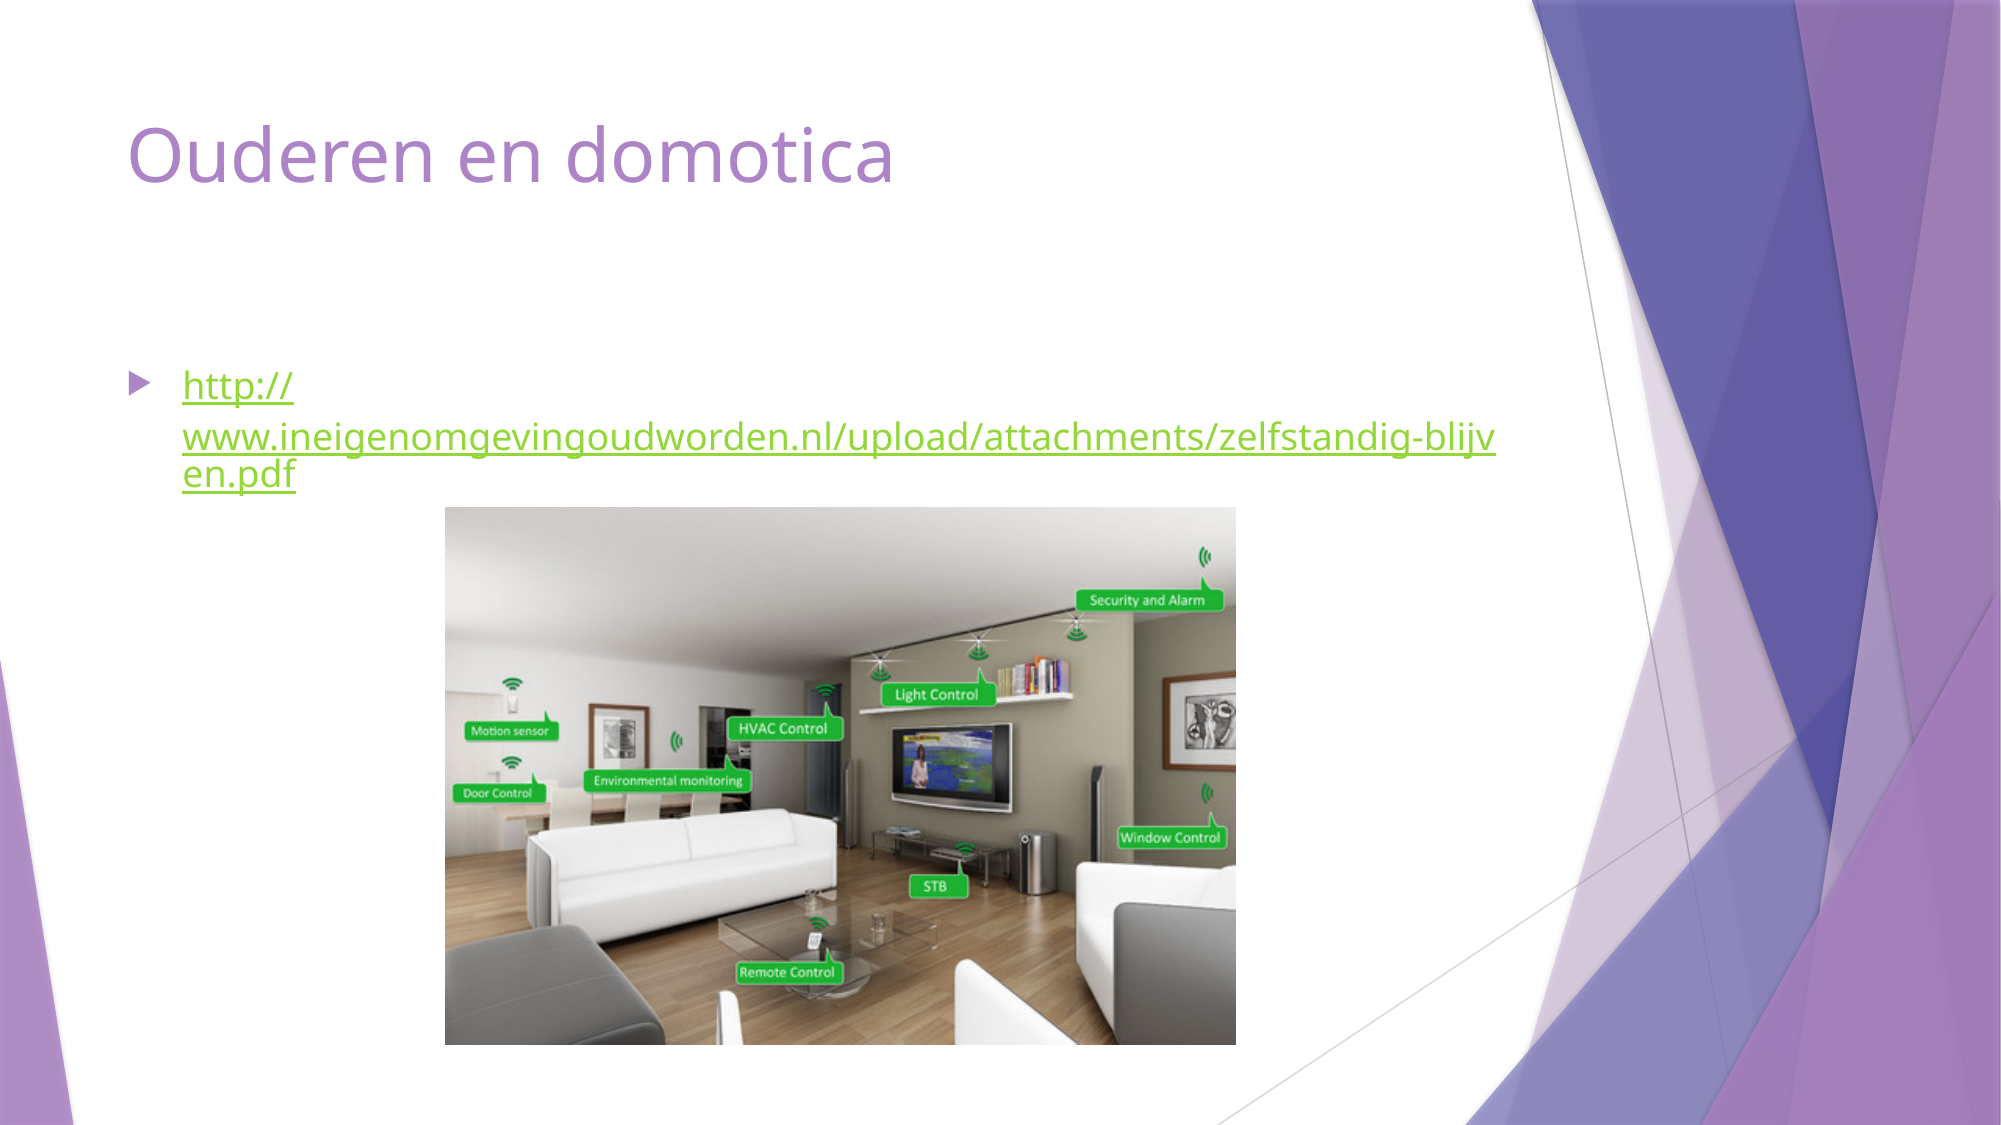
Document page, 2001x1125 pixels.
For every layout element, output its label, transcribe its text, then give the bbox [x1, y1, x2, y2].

list http://www.ineigenomgevingoudworden.nl/upload/attachments/zelfstandig-blijven.pdf [111, 354, 1522, 992]
title Ouderen en domotica [111, 99, 1522, 317]
picture [444, 506, 1237, 1046]
